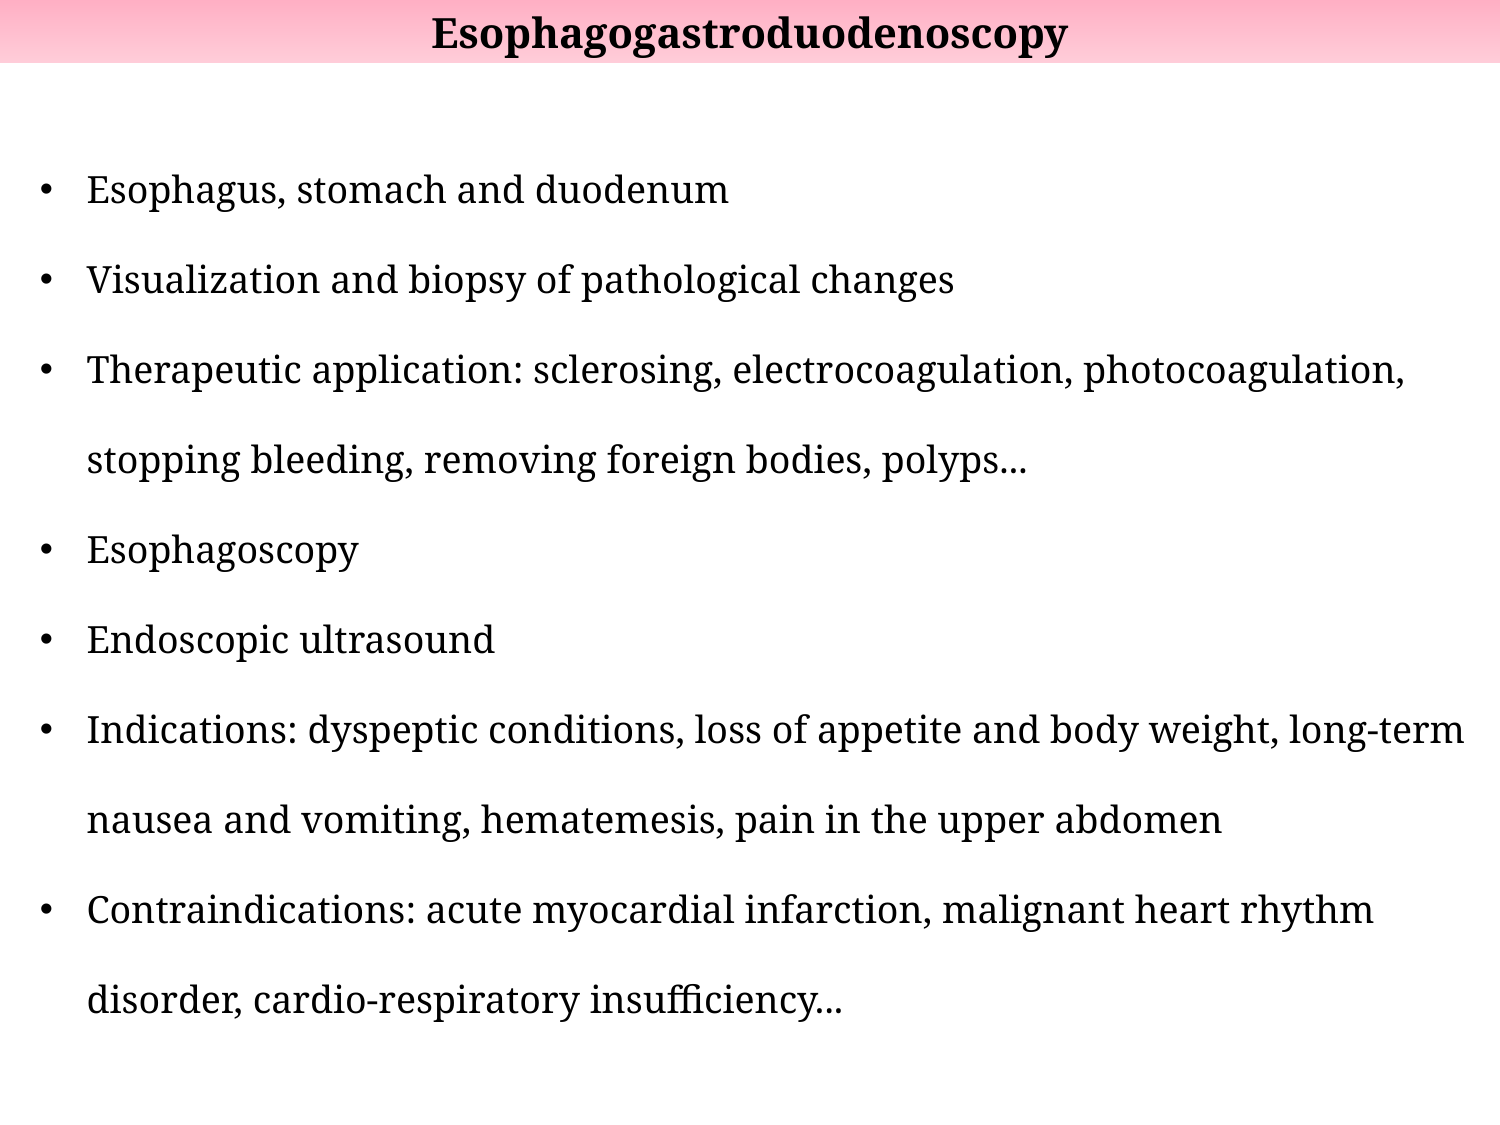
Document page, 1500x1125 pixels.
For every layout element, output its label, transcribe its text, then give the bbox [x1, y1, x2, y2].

text_box Esophagus, stomach and duodenum Visualization and biopsy of pathological changes Therapeutic application: sclerosing, electrocoagulation, photocoagulation, stopping bleeding, removing foreign bodies, polyps... Esophagoscopy Endoscopic ultrasound Indications: dyspeptic conditions, loss of appetite and body weight, long-term nausea and vomiting, hematemesis, pain in the upper abdomen Contraindications: acute myocardial infarction, malignant heart rhythm disorder, cardio-respiratory insufficiency... [24, 113, 1488, 1119]
text_box Esophagogastroduodenoscopy [0, 0, 1500, 63]
